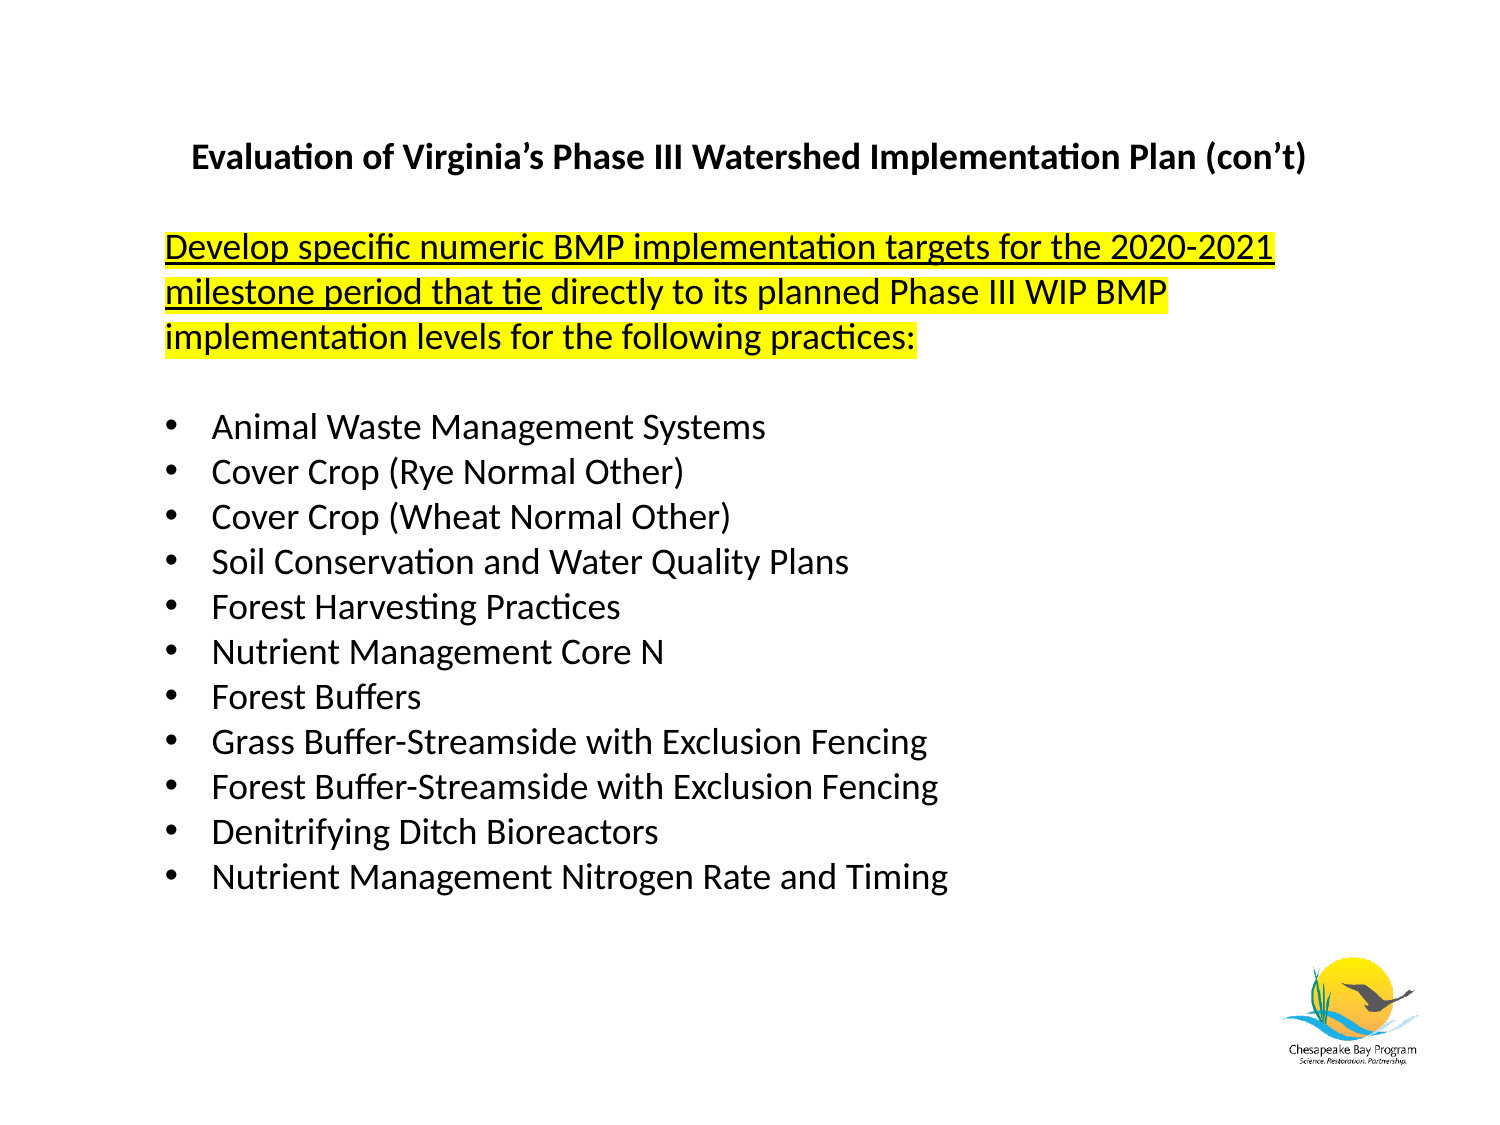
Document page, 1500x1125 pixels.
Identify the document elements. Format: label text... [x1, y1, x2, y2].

picture [1281, 956, 1419, 1065]
text_box Evaluation of Virginia’s Phase III Watershed Implementation Plan (con’t) Develop specific numeric BMP implementation targets for the 2020-2021 milestone period that tie directly to its planned Phase III WIP BMP implementation levels for the following practices: Animal Waste Management Systems Cover Crop (Rye Normal Other) Cover Crop (Wheat Normal Other) Soil Conservation and Water Quality Plans Forest Harvesting Practices Nutrient Management Core N Forest Buffers Grass Buffer-Streamside with Exclusion Fencing Forest Buffer-Streamside with Exclusion Fencing Denitrifying Ditch Bioreactors Nutrient Management Nitrogen Rate and Timing [149, 124, 1350, 905]
